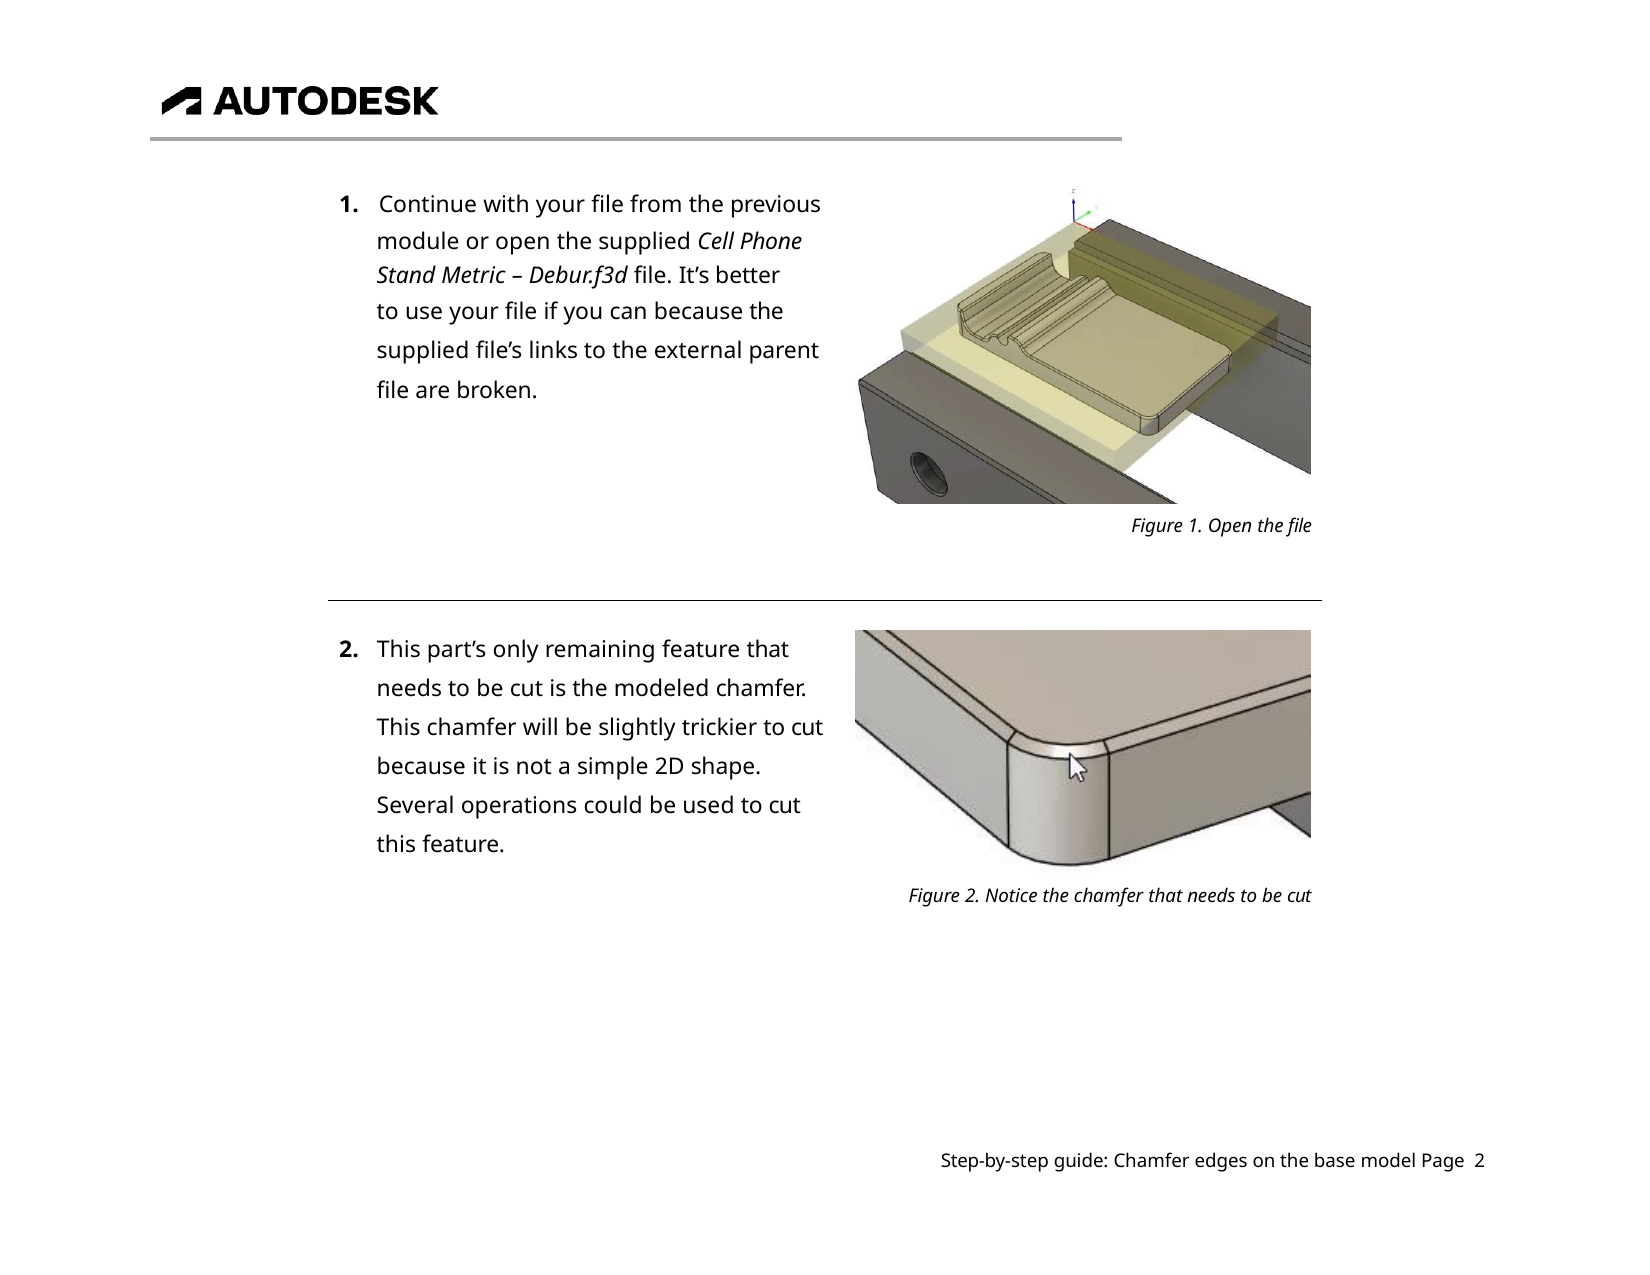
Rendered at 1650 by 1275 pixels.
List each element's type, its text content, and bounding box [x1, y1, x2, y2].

picture [854, 630, 1311, 873]
table_header 1. Continue with your file from the previous module or open the supplied Cell Phone Stand Metric – Debur.f3d file. It’s better to use your file if you can because the supplied file’s links to the external parent file are broken. [328, 187, 843, 600]
picture [854, 186, 1311, 504]
table_cell Figure 2. Notice the chamfer that needs to be cut [843, 601, 1322, 918]
picture [161, 86, 439, 115]
table_cell 2. This part’s only remaining feature that needs to be cut is the modeled chamfer. This chamfer will be slightly trickier to cut because it is not a simple 2D shape. Several operations could be used to cut this feature. [328, 601, 843, 918]
table_header Figure 1. Open the file [843, 187, 1322, 600]
slide_number Step-by-step guide: Chamfer edges on the base model Page 10 [938, 1145, 1509, 1275]
